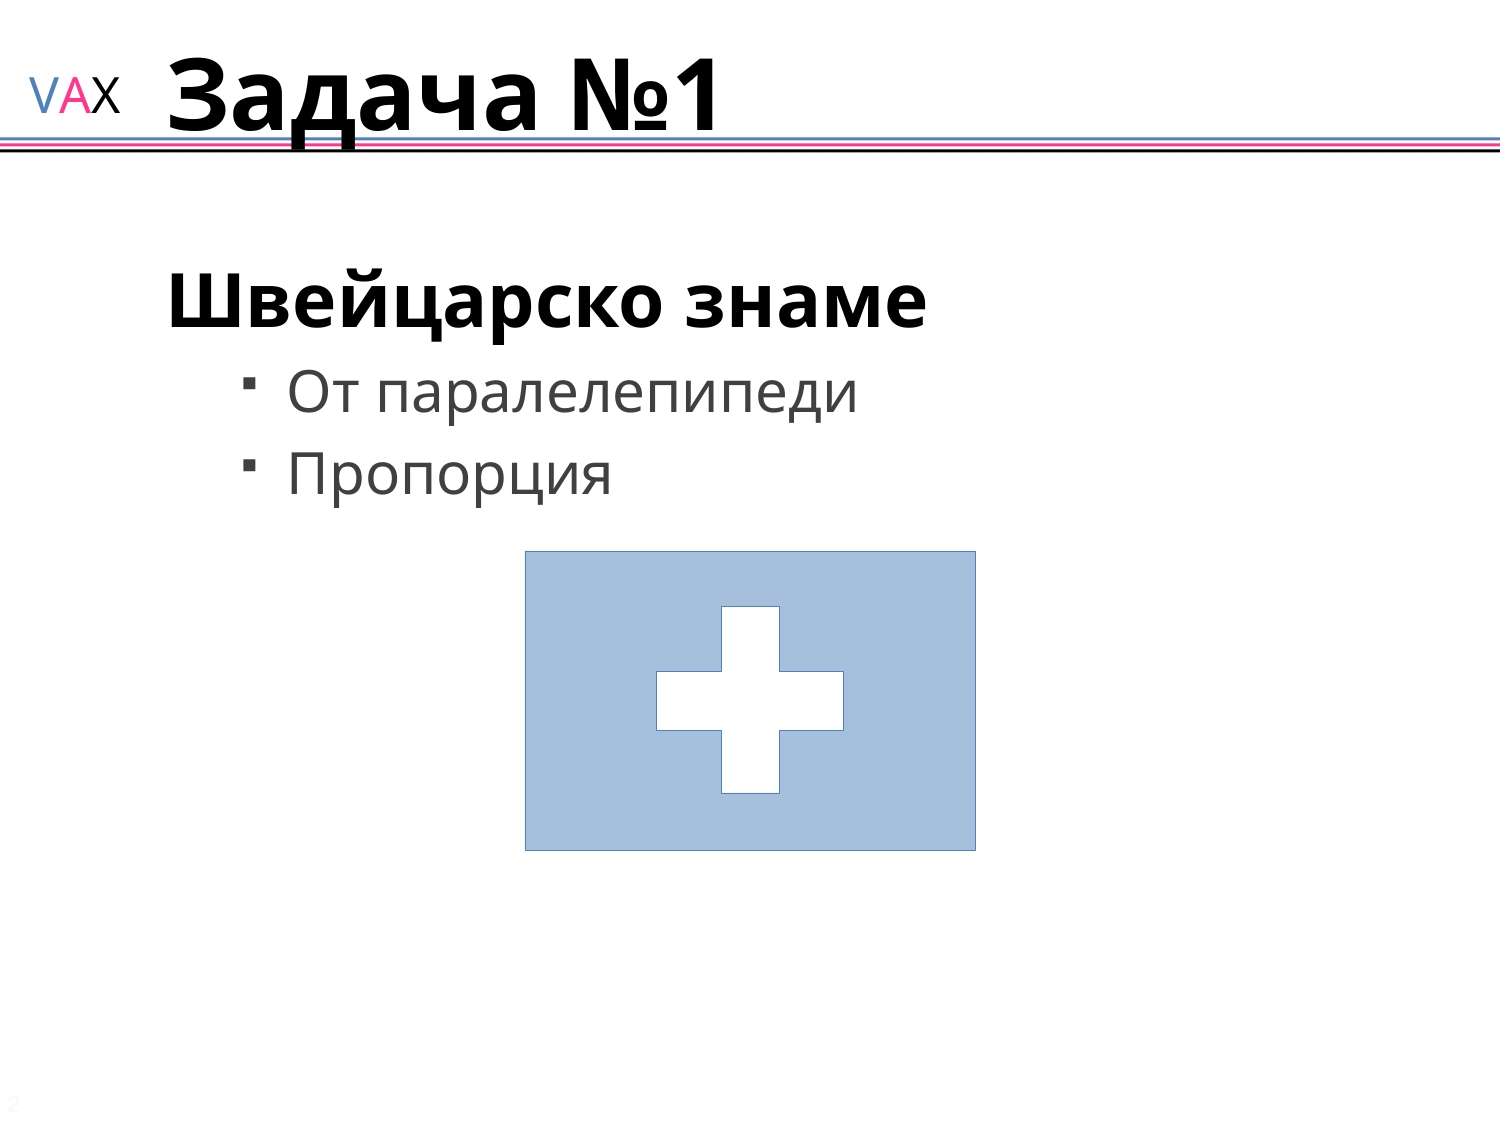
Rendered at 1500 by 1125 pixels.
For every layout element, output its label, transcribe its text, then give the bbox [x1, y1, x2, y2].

title Задача №1 [0, 37, 1500, 144]
text_box [523, 549, 977, 852]
